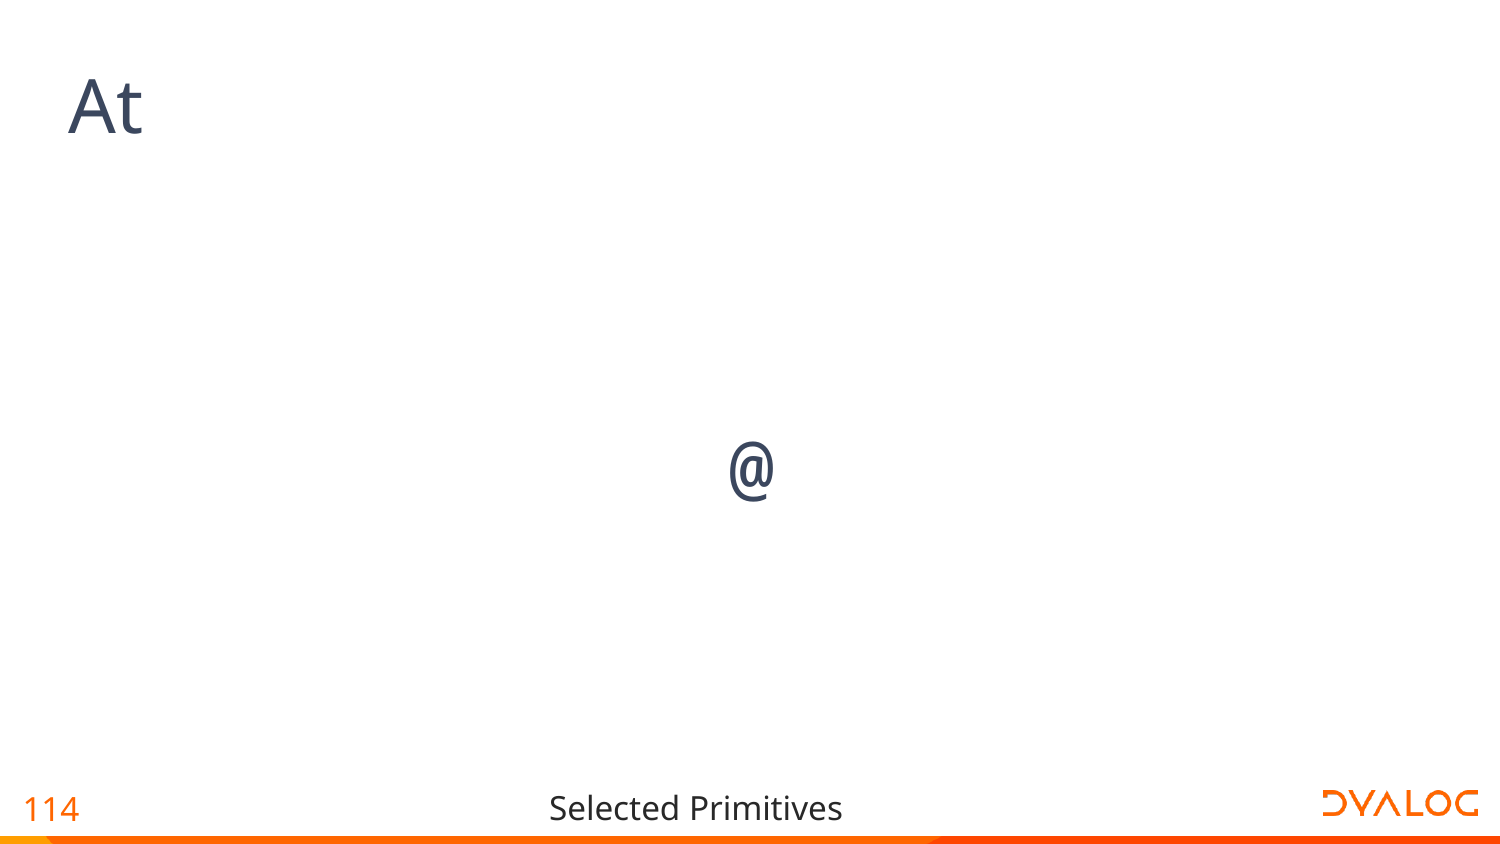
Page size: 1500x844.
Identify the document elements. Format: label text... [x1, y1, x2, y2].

picture [0, 836, 1500, 844]
title At [53, 43, 1453, 157]
picture [1323, 790, 1478, 816]
list @ [53, 207, 1453, 740]
